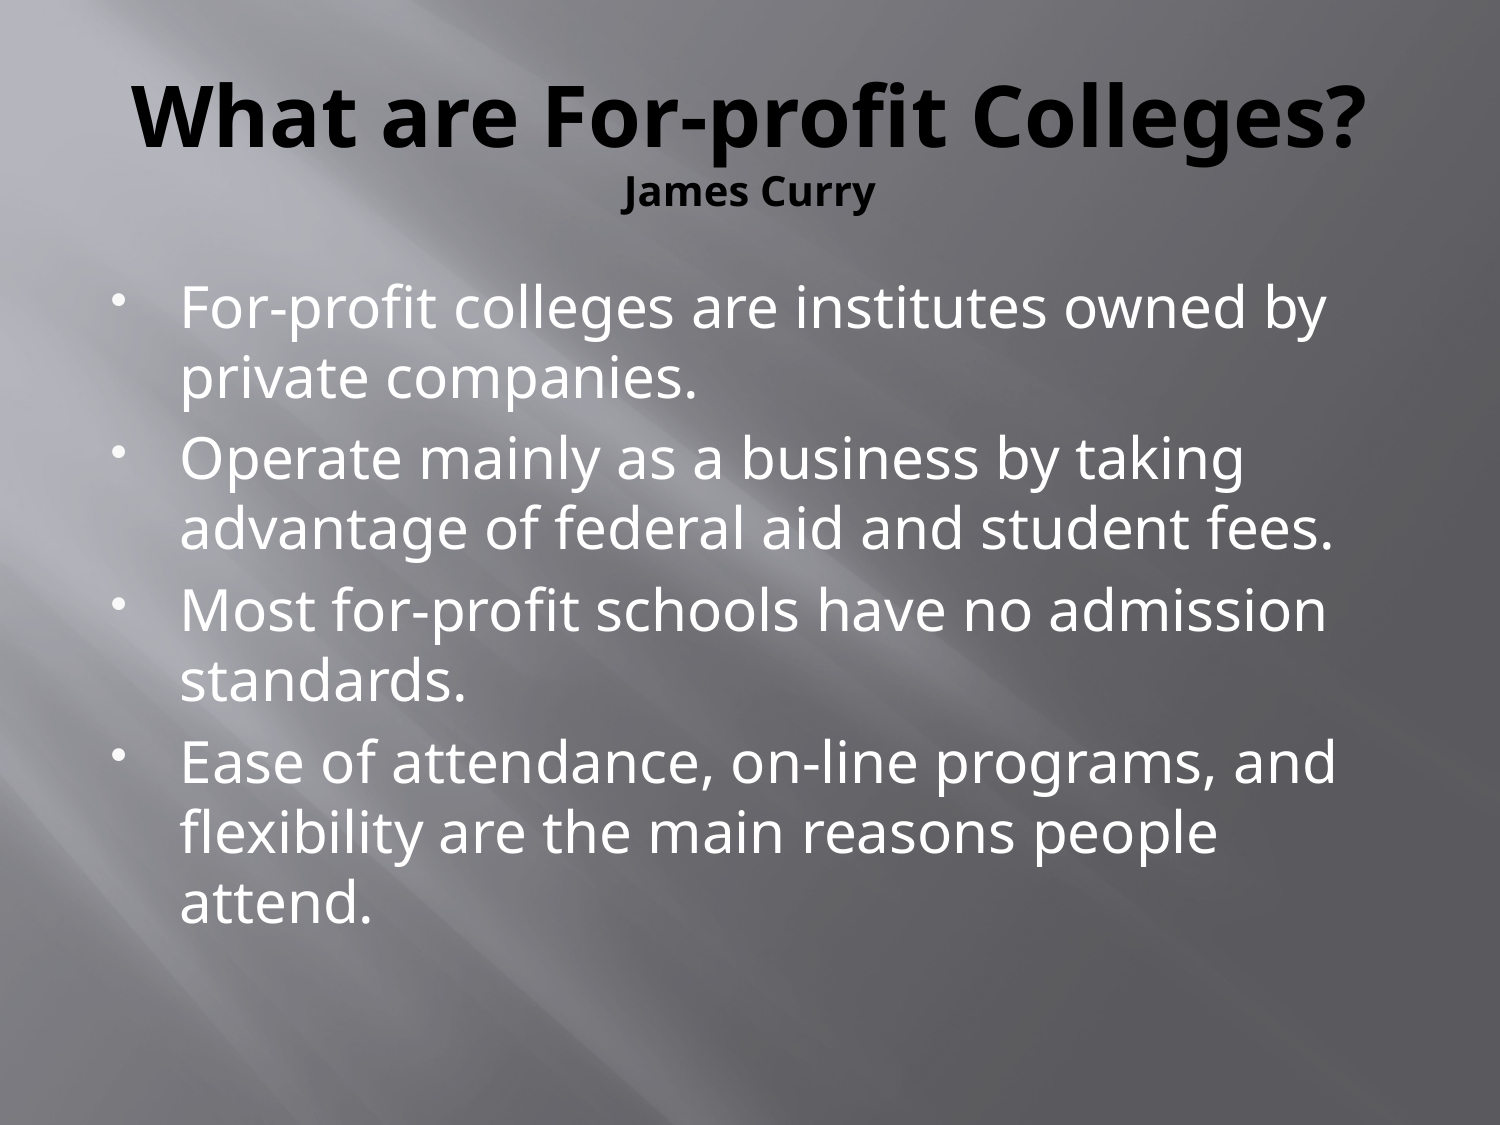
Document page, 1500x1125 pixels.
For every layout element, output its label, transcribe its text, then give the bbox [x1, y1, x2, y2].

list For-profit colleges are institutes owned by private companies. Operate mainly as a business by taking advantage of federal aid and student fees. Most for-profit schools have no admission standards. Ease of attendance, on-line programs, and flexibility are the main reasons people attend. [75, 262, 1425, 1035]
title What are For-profit Colleges? James Curry [75, 45, 1425, 233]
